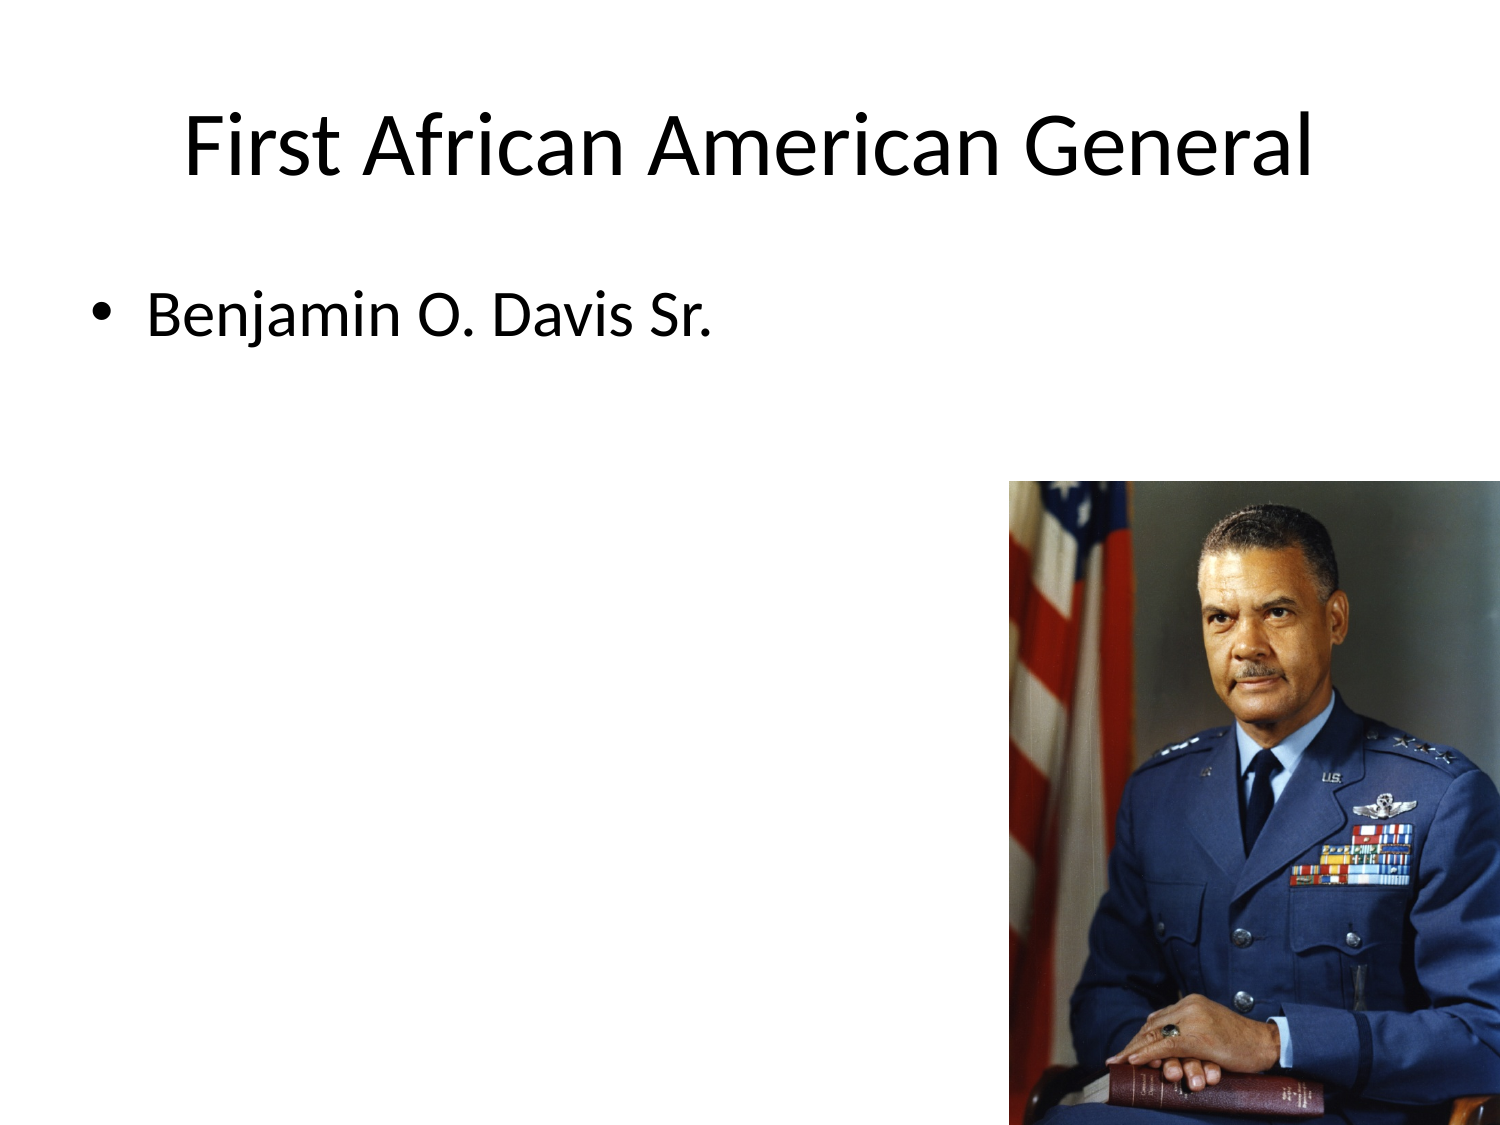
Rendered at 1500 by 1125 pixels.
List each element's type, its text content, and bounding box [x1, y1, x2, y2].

picture [1009, 480, 1500, 1125]
title First African American General [75, 45, 1425, 233]
list Benjamin O. Davis Sr. [75, 262, 1425, 1005]
